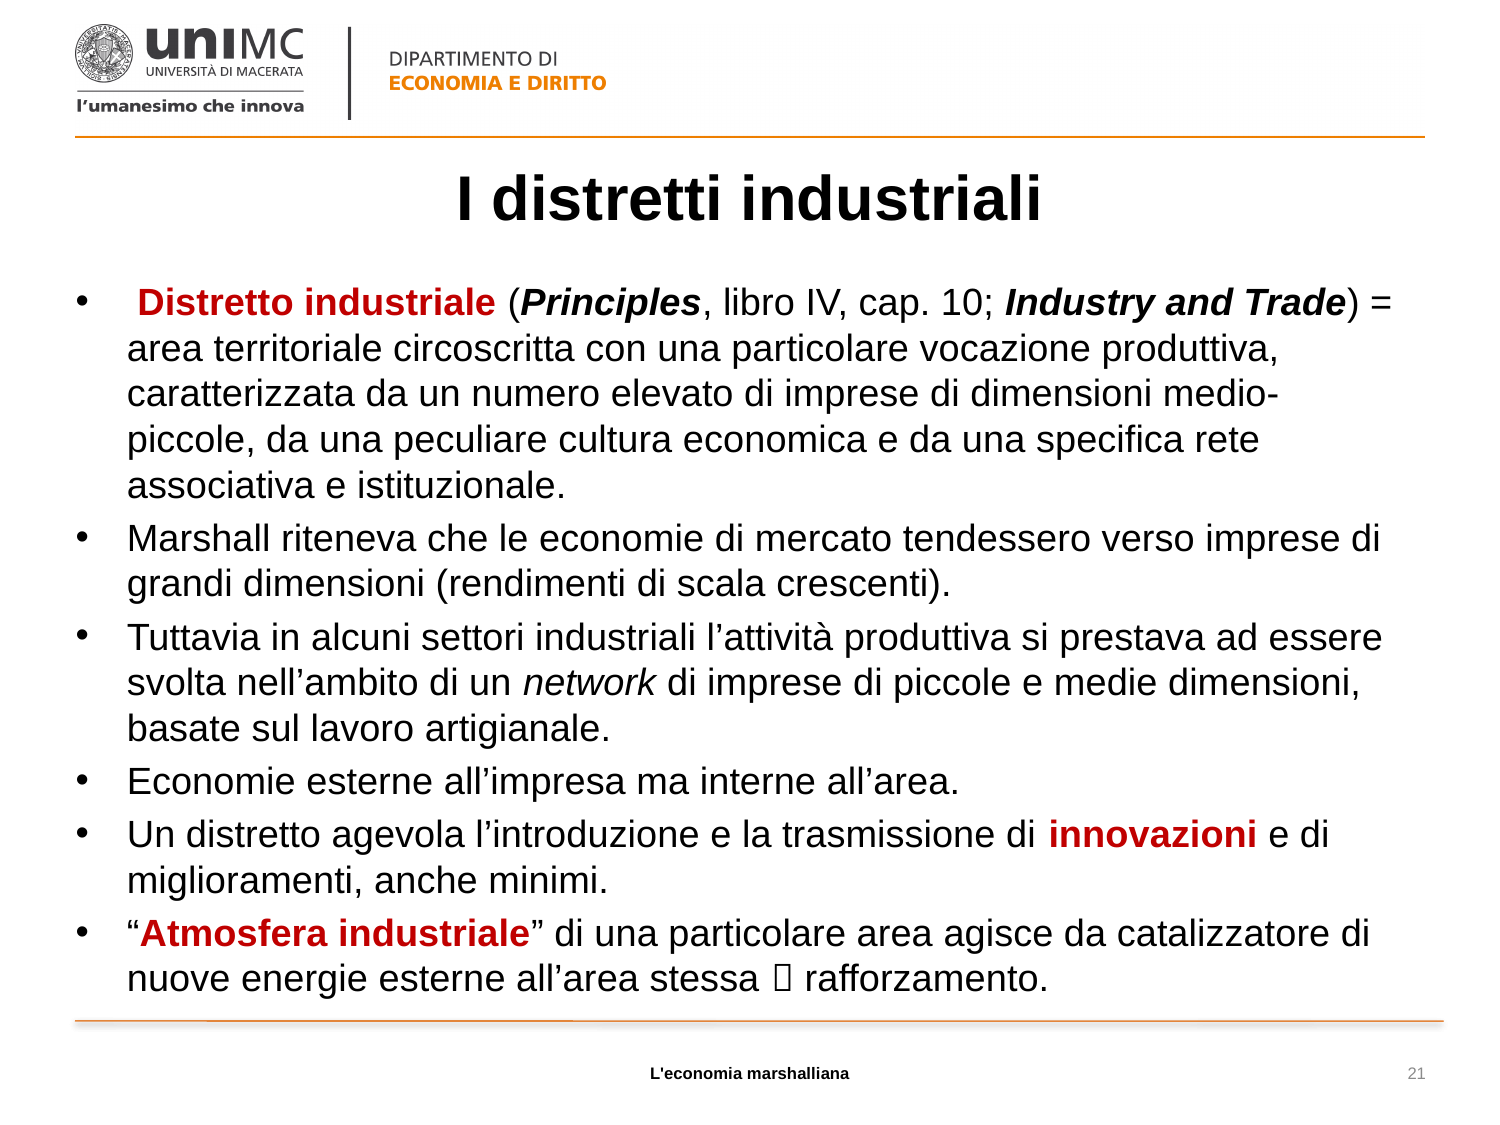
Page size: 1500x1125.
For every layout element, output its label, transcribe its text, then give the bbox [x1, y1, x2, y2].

list Distretto industriale (Principles, libro IV, cap. 10; Industry and Trade) = area territoriale circoscritta con una particolare vocazione produttiva, caratterizzata da un numero elevato di imprese di dimensioni medio-piccole, da una peculiare cultura economica e da una specifica rete associativa e istituzionale. Marshall riteneva che le economie di mercato tendessero verso imprese di grandi dimensioni (rendimenti di scala crescenti). Tuttavia in alcuni settori industriali l’attività produttiva si prestava ad essere svolta nell’ambito di un network di imprese di piccole e medie dimensioni, basate sul lavoro artigianale. Economie esterne all’impresa ma interne all’area. Un distretto agevola l’introduzione e la trasmissione di innovazioni e di miglioramenti, anche minimi. “Atmosfera industriale” di una particolare area agisce da catalizzatore di nuove energie esterne all’area stessa  rafforzamento. [60, 270, 1411, 1013]
title I distretti industriali [75, 149, 1425, 241]
slide_number 21 [1091, 1042, 1442, 1103]
picture [75, 24, 1425, 138]
footer L'economia marshalliana [512, 1042, 988, 1103]
